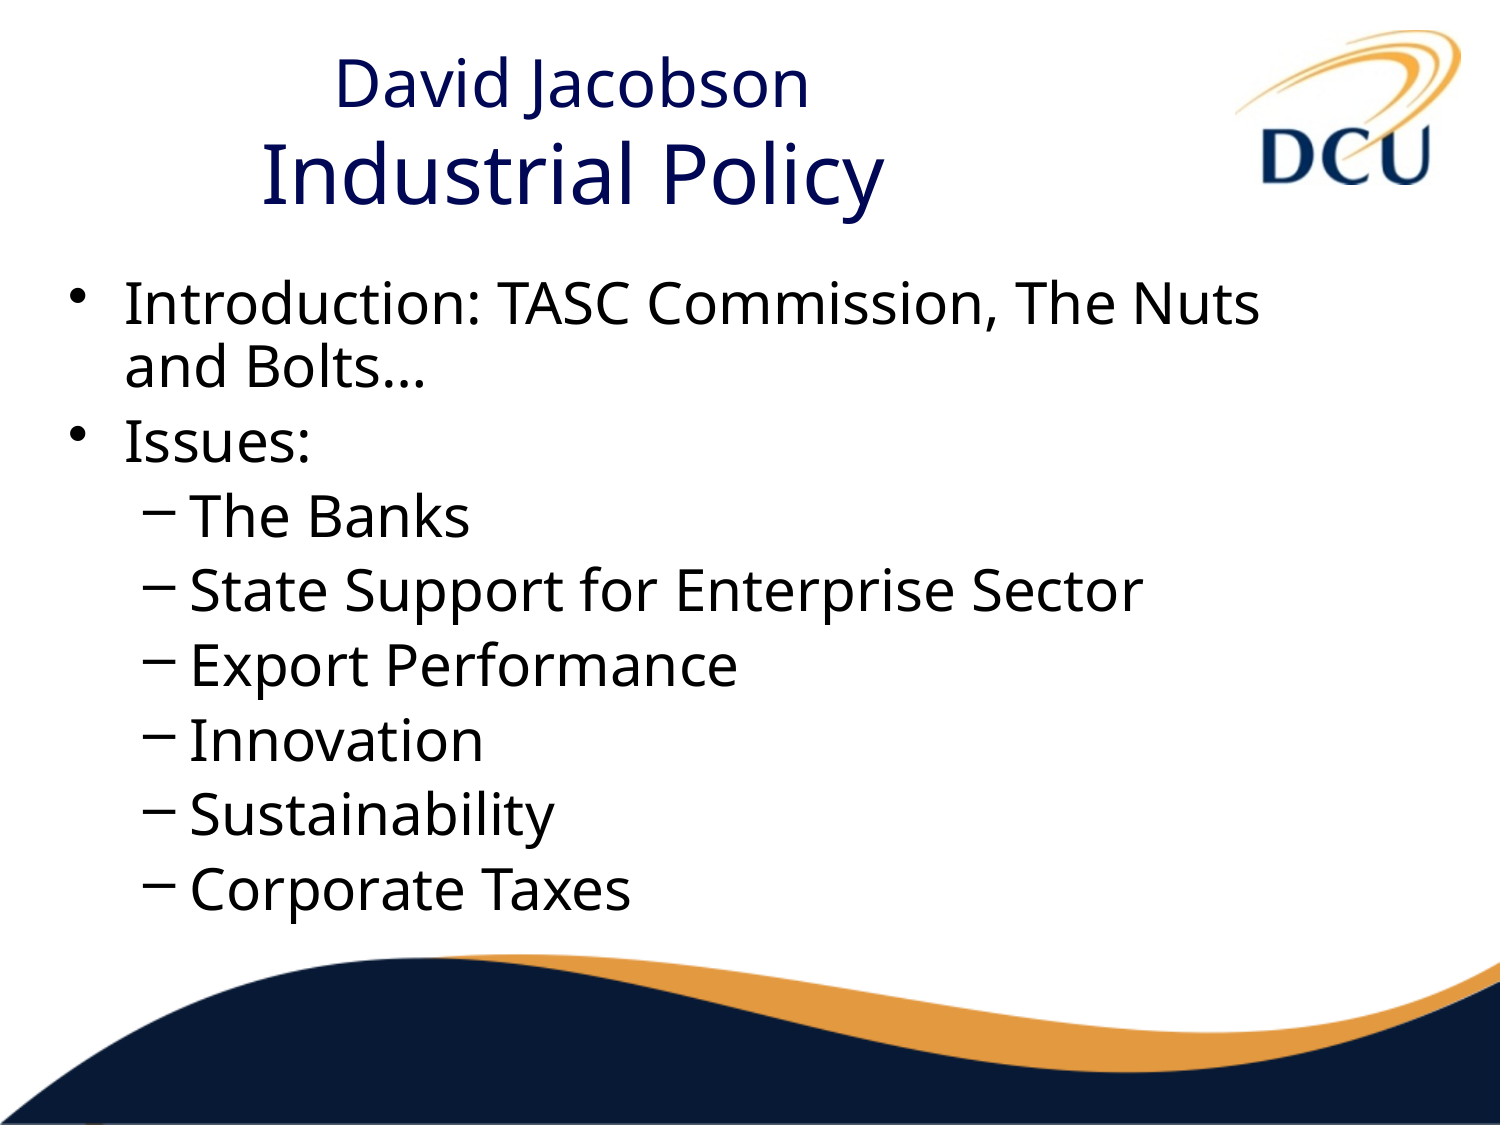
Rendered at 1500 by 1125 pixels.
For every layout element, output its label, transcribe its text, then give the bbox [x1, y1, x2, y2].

picture [1235, 30, 1461, 185]
title David Jacobson Industrial Policy [76, 30, 1070, 232]
list Introduction: TASC Commission, The Nuts and Bolts… Issues: The Banks State Support for Enterprise Sector Export Performance Innovation Sustainability Corporate Taxes [53, 267, 1365, 953]
picture [0, 950, 1500, 1125]
